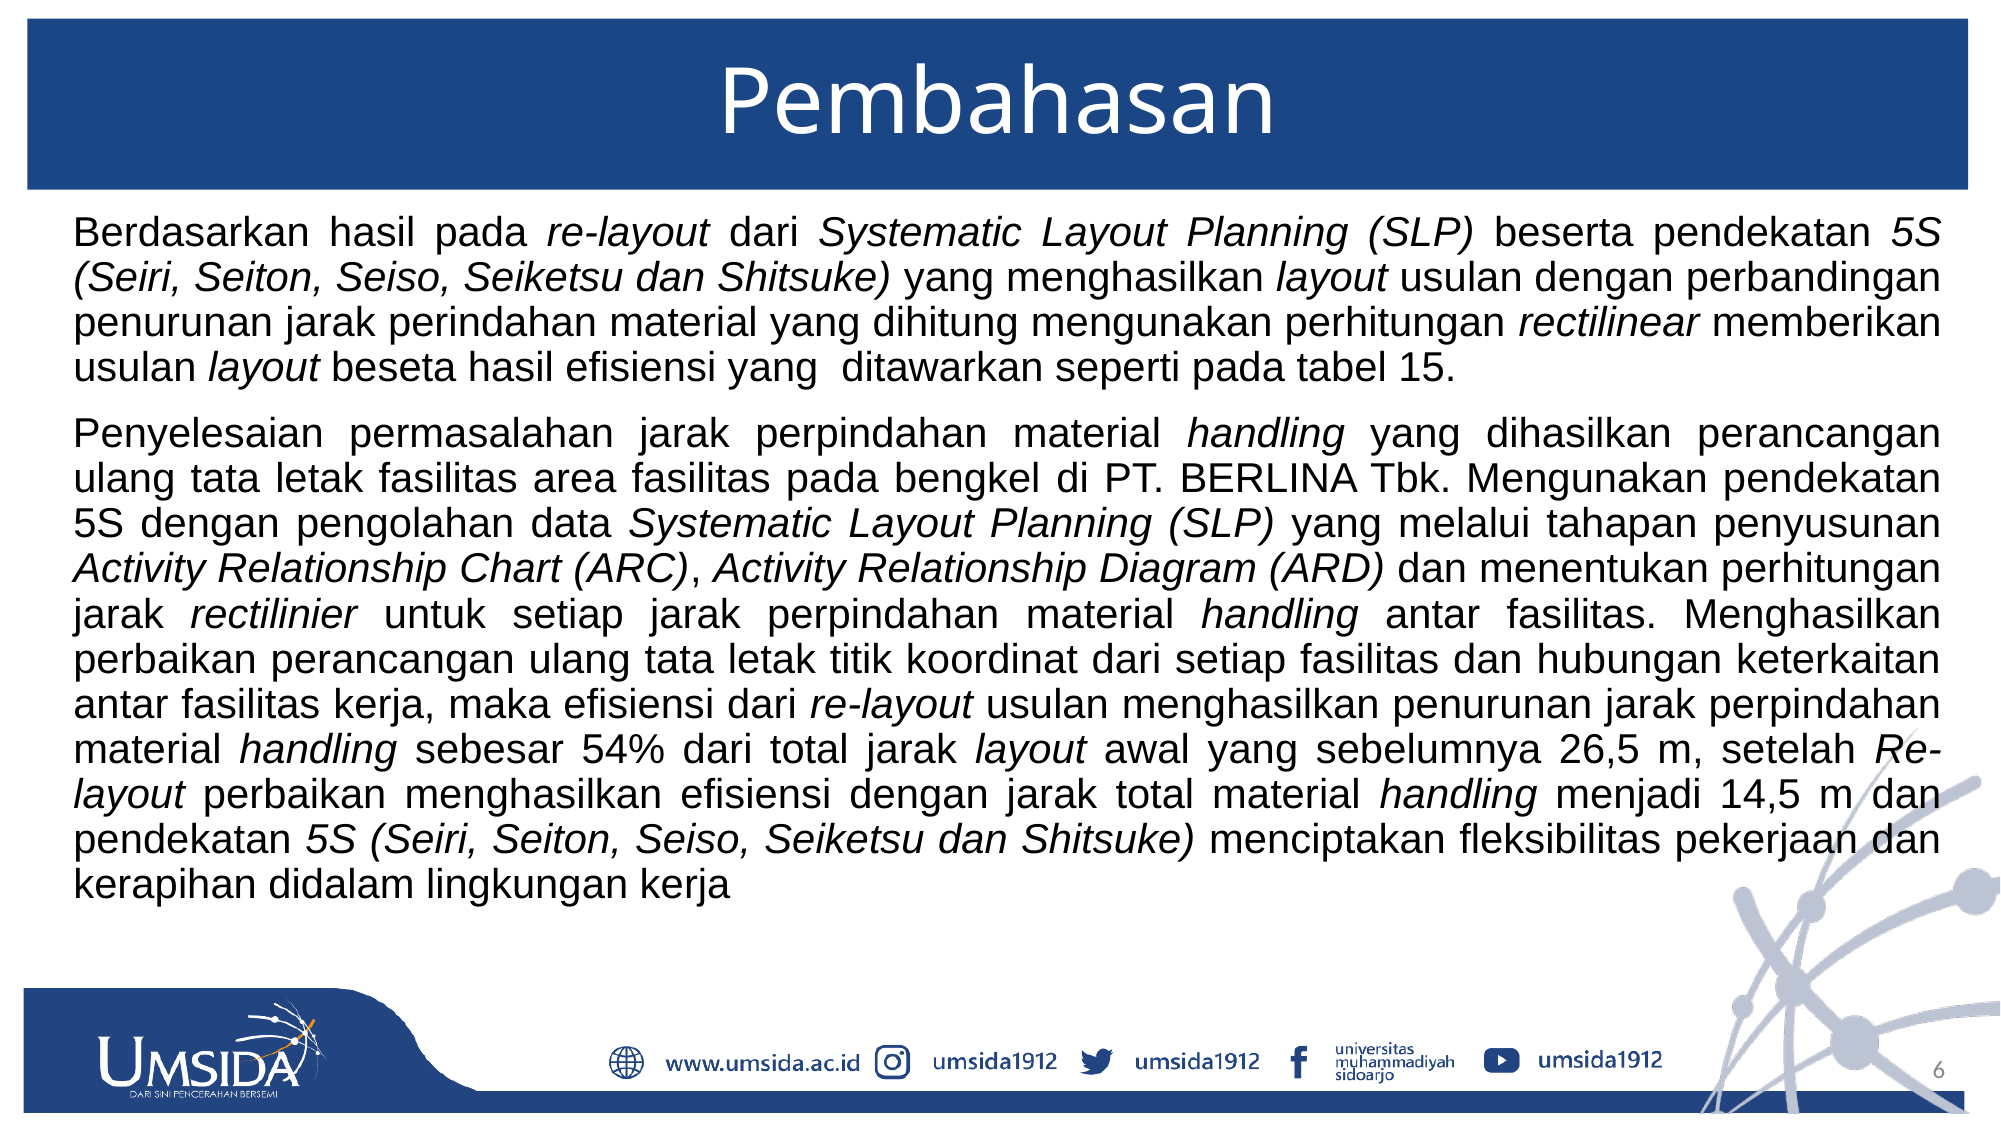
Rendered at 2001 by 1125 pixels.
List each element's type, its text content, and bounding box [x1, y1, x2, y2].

title Pembahasan [27, 18, 1969, 190]
picture [23, 51, 2001, 1114]
list Berdasarkan hasil pada re-layout dari Systematic Layout Planning (SLP) beserta pendekatan 5S (Seiri, Seiton, Seiso, Seiketsu dan Shitsuke) yang menghasilkan layout usulan dengan perbandingan penurunan jarak perindahan material yang dihitung mengunakan perhitungan rectilinear memberikan usulan layout beseta hasil efisiensi yang ditawarkan seperti pada tabel 15. Penyelesaian permasalahan jarak perpindahan material handling yang dihasilkan perancangan ulang tata letak fasilitas area fasilitas pada bengkel di PT. BERLINA Tbk. Mengunakan pendekatan 5S dengan pengolahan data Systematic Layout Planning (SLP) yang melalui tahapan penyusunan Activity Relationship Chart (ARC), Activity Relationship Diagram (ARD) dan menentukan perhitungan jarak rectilinier untuk setiap jarak perpindahan material handling antar fasilitas. Menghasilkan perbaikan perancangan ulang tata letak titik koordinat dari setiap fasilitas dan hubungan keterkaitan antar fasilitas kerja, maka efisiensi dari re-layout usulan menghasilkan penurunan jarak perpindahan material handling sebesar 54% dari total jarak layout awal yang sebelumnya 26,5 m, setelah Re-layout perbaikan menghasilkan efisiensi dengan jarak total material handling menjadi 14,5 m dan pendekatan 5S (Seiri, Seiton, Seiso, Seiketsu dan Shitsuke) menciptakan fleksibilitas pekerjaan dan kerapihan didalam lingkungan kerja [27, 203, 1957, 1012]
